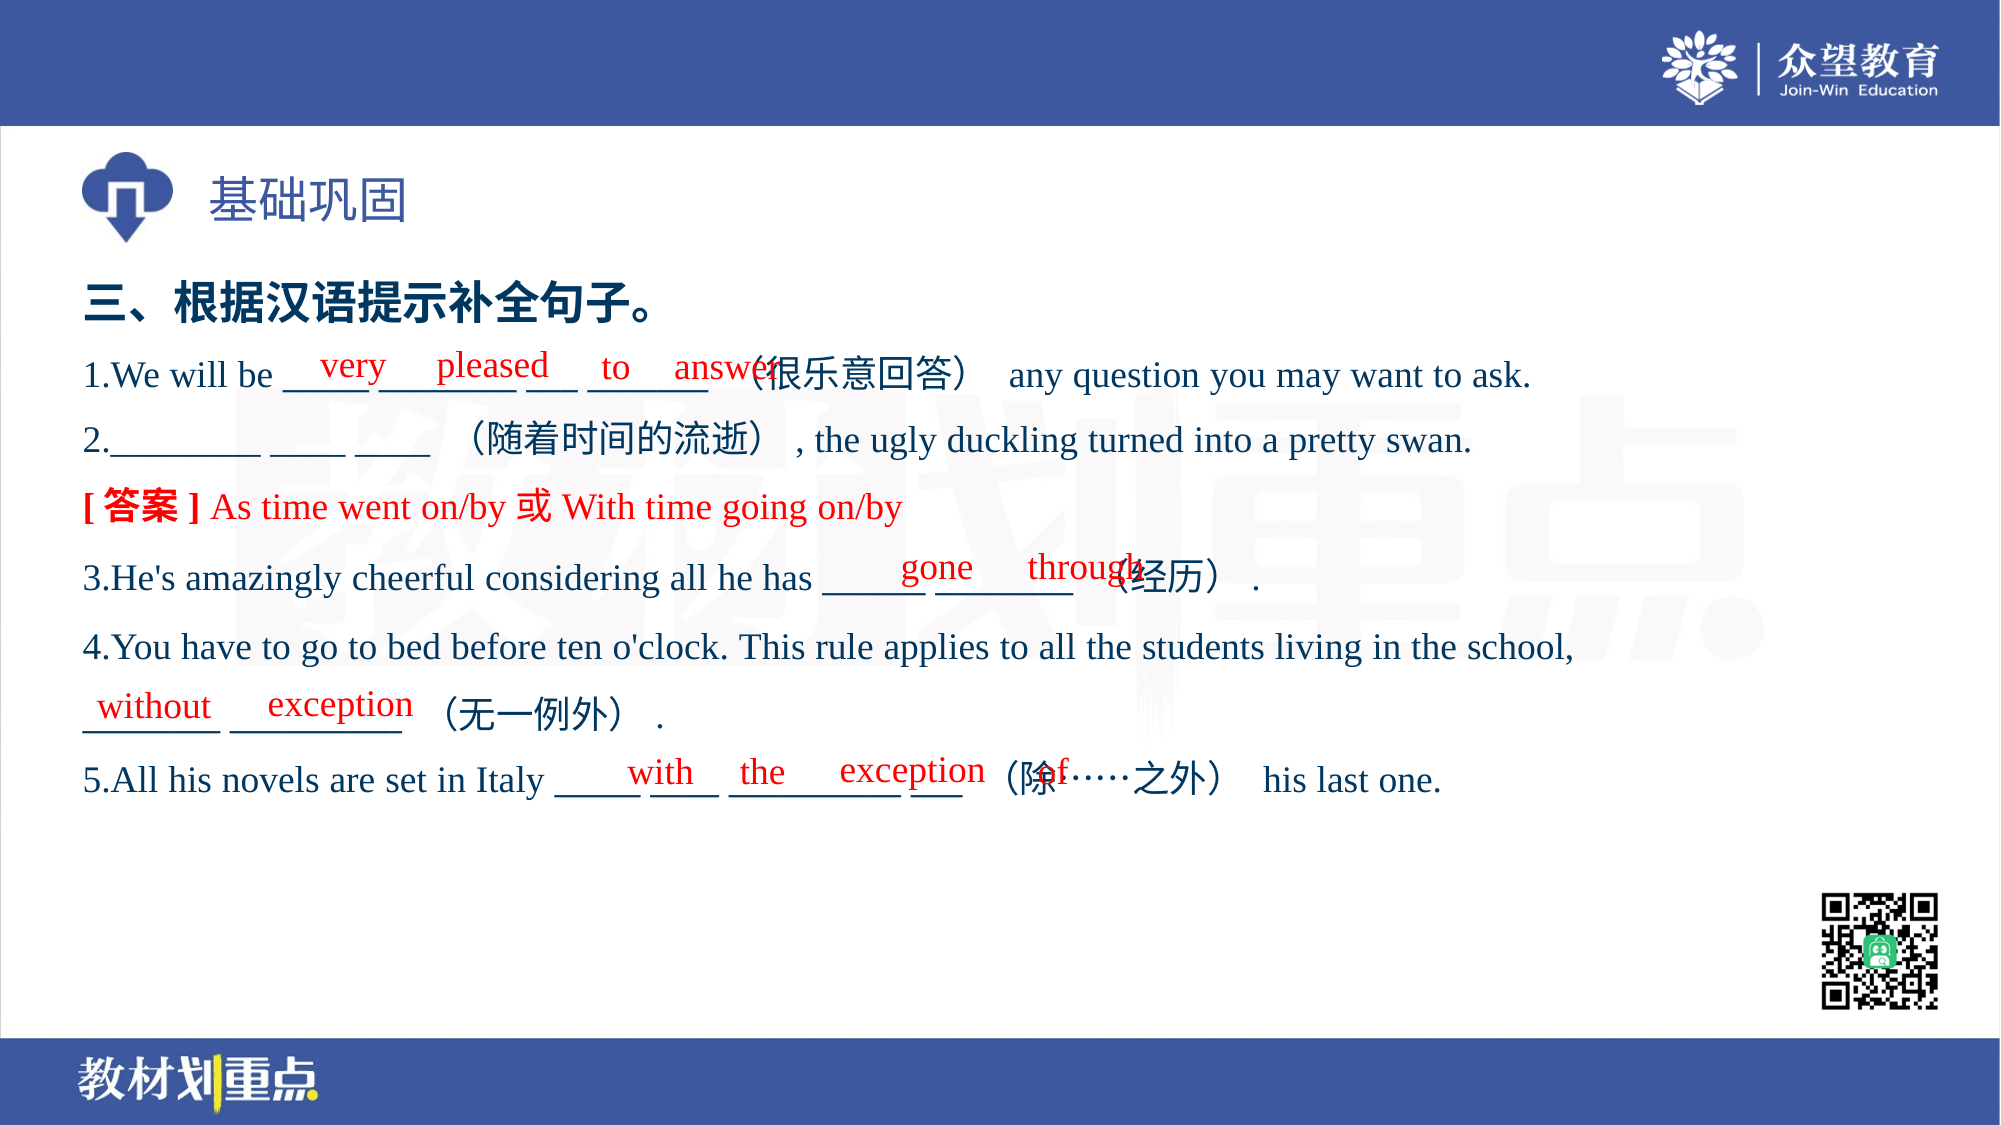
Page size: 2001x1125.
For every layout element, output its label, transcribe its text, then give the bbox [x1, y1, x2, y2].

text_box exception [254, 659, 428, 718]
text_box through [1014, 522, 1159, 581]
text_box with [613, 727, 708, 786]
text_box 1.We will be _____ ________ ___ _______ （很乐意回答） any question you may want to ask. [82, 330, 1817, 388]
text_box answer [660, 321, 795, 381]
text_box exception [826, 725, 1000, 784]
text_box gone [887, 522, 988, 581]
text_box very [306, 319, 401, 378]
text_box without [83, 661, 226, 720]
text_box the [726, 727, 800, 786]
text_box 2.________ ____ ____ （随着时间的流逝）, the ugly duckling turned into a pretty swan. [82, 395, 1817, 453]
text_box to [587, 321, 645, 381]
text_box 三、根据汉语提示补全句子。 [82, 247, 1817, 330]
text_box 3.He's amazingly cheerful considering all he has ______ ________ （经历）. 4.You have to go to bed before ten o'clock. This rule applies to all the students living in the school, ________ __________ （无一例外）. 5.All his novels are set in Italy _____ ____ __________ ___ （除……之外） his last one. [82, 529, 1817, 794]
text_box [答案] As time went on/by或With time going on/by [82, 461, 1817, 520]
text_box pleased [423, 319, 563, 378]
picture [0, 0, 2000, 1125]
text_box of [1023, 727, 1083, 786]
